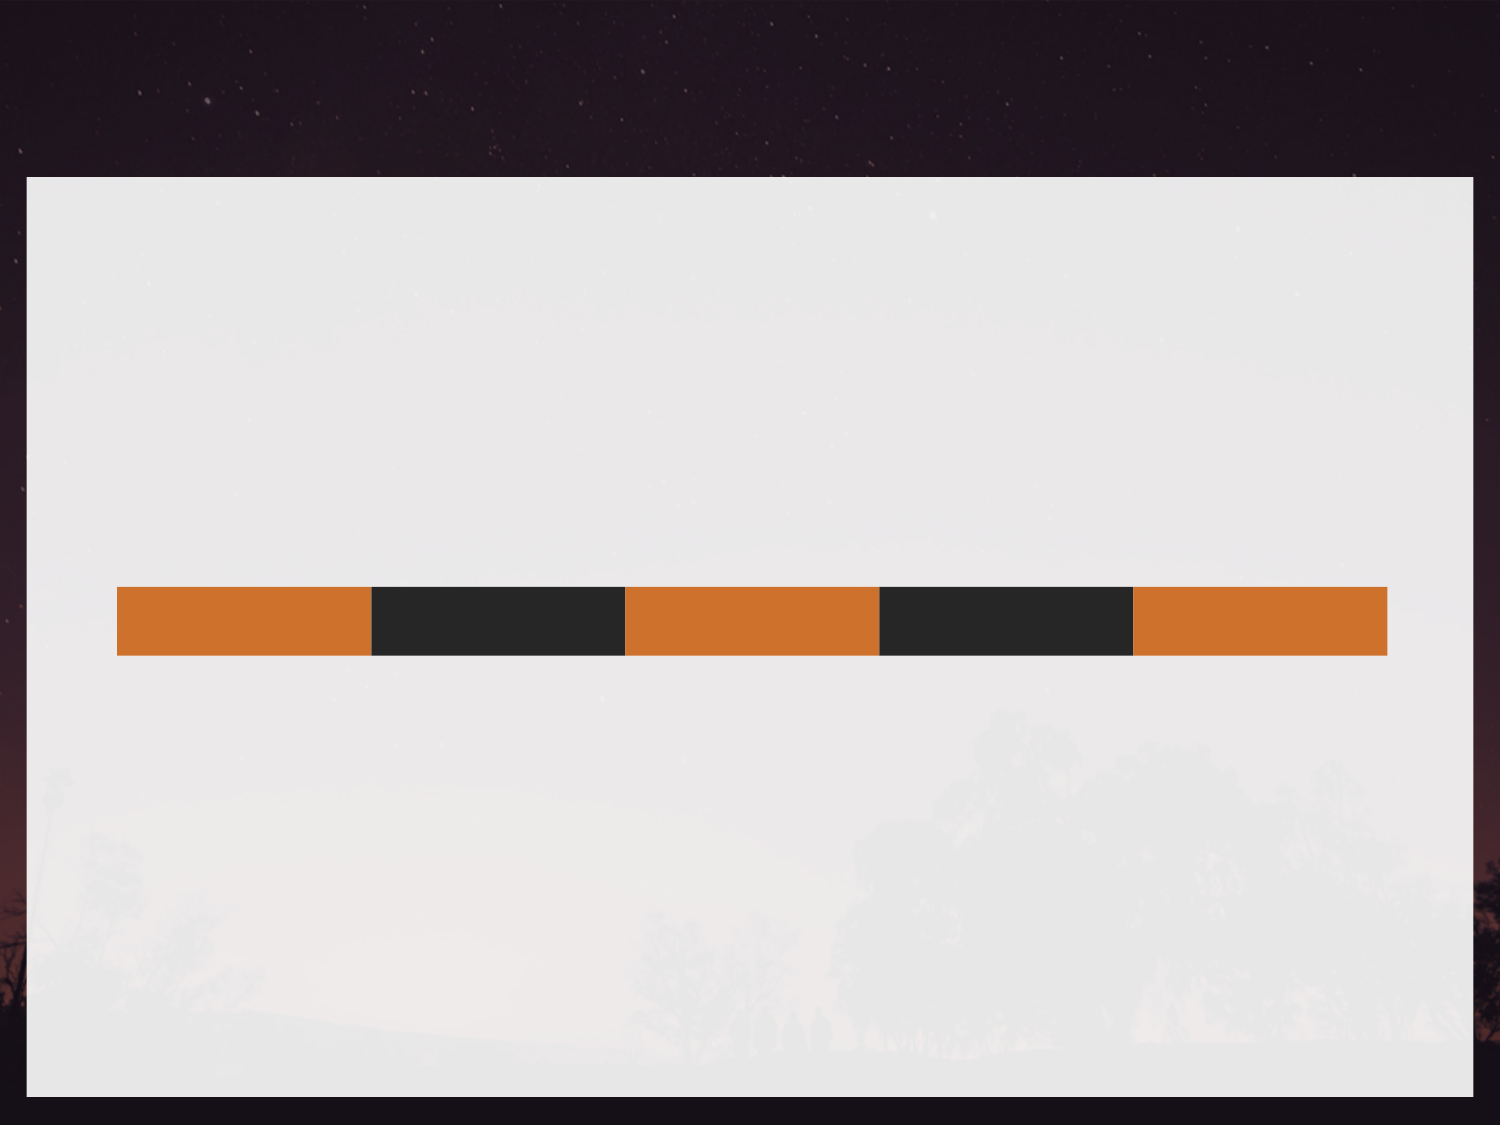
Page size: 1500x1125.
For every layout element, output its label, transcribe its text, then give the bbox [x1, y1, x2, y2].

text_box [624, 586, 878, 657]
list 데이터 수집 [26, 52, 1459, 159]
text_box [116, 586, 370, 657]
picture [0, 0, 1500, 1125]
text_box [1132, 586, 1388, 657]
text_box [370, 586, 624, 657]
text_box [878, 586, 1132, 657]
